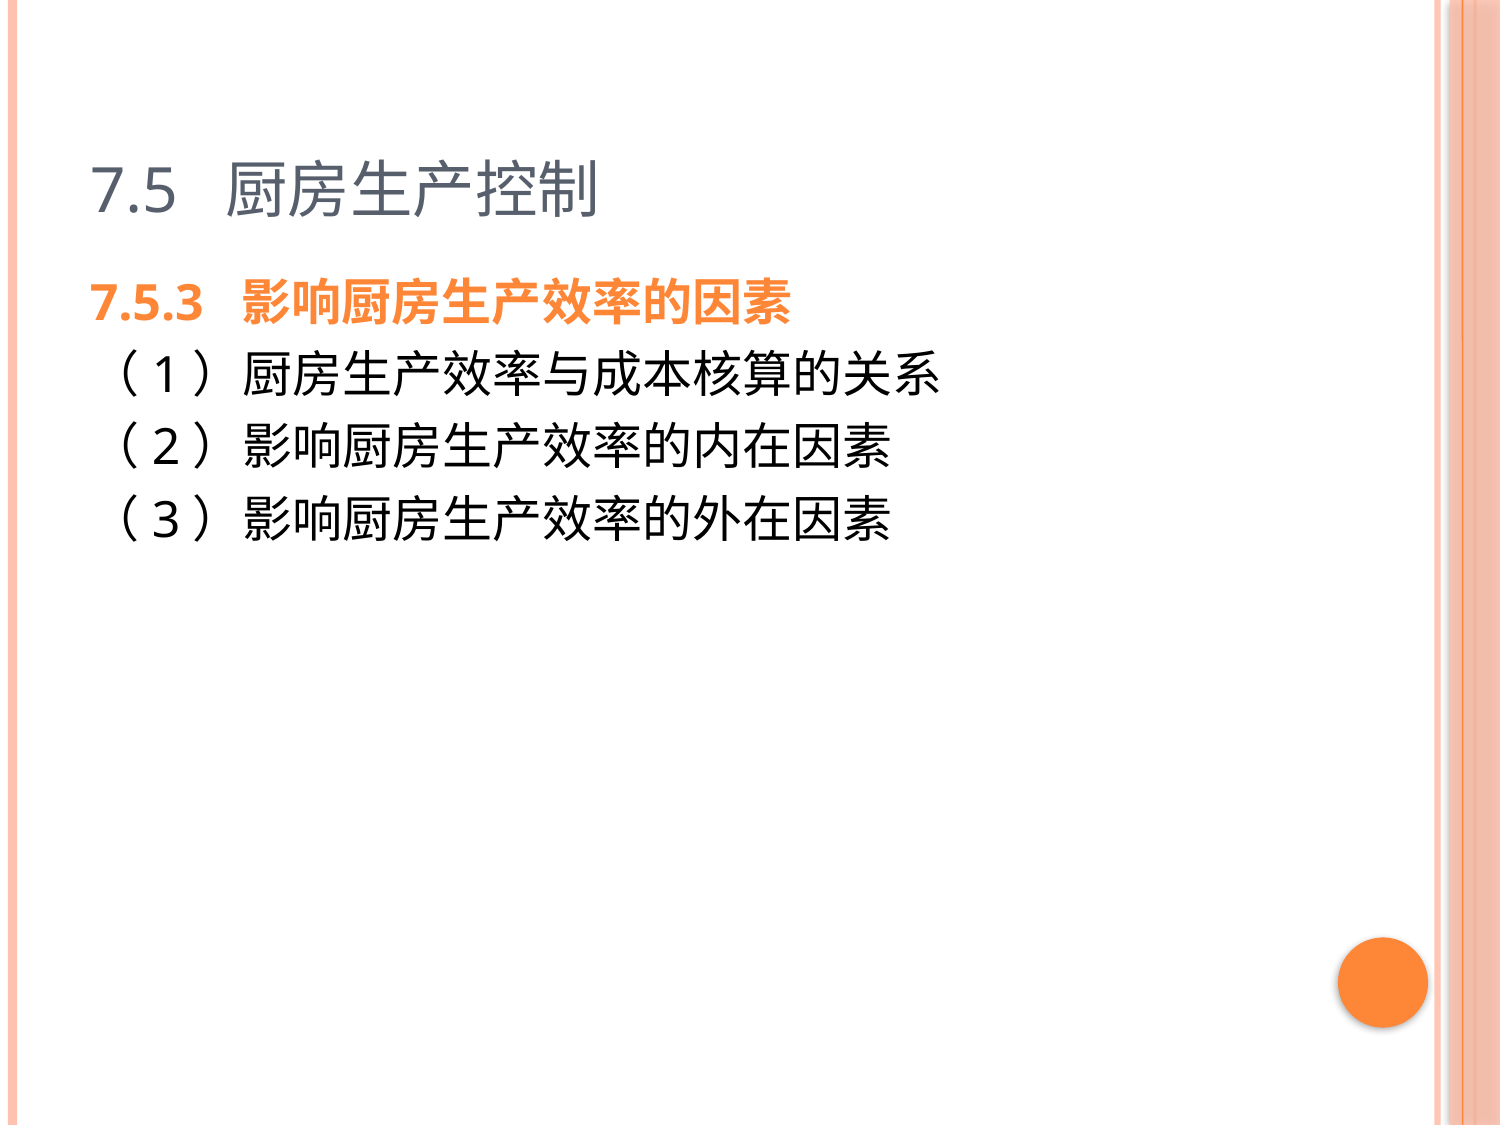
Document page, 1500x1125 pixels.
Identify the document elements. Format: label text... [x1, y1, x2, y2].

title 7.5 厨房生产控制 [75, 45, 1300, 233]
list 7.5.3 影响厨房生产效率的因素 （1）厨房生产效率与成本核算的关系 （2）影响厨房生产效率的内在因素 （3）影响厨房生产效率的外在因素 [74, 262, 1395, 1063]
